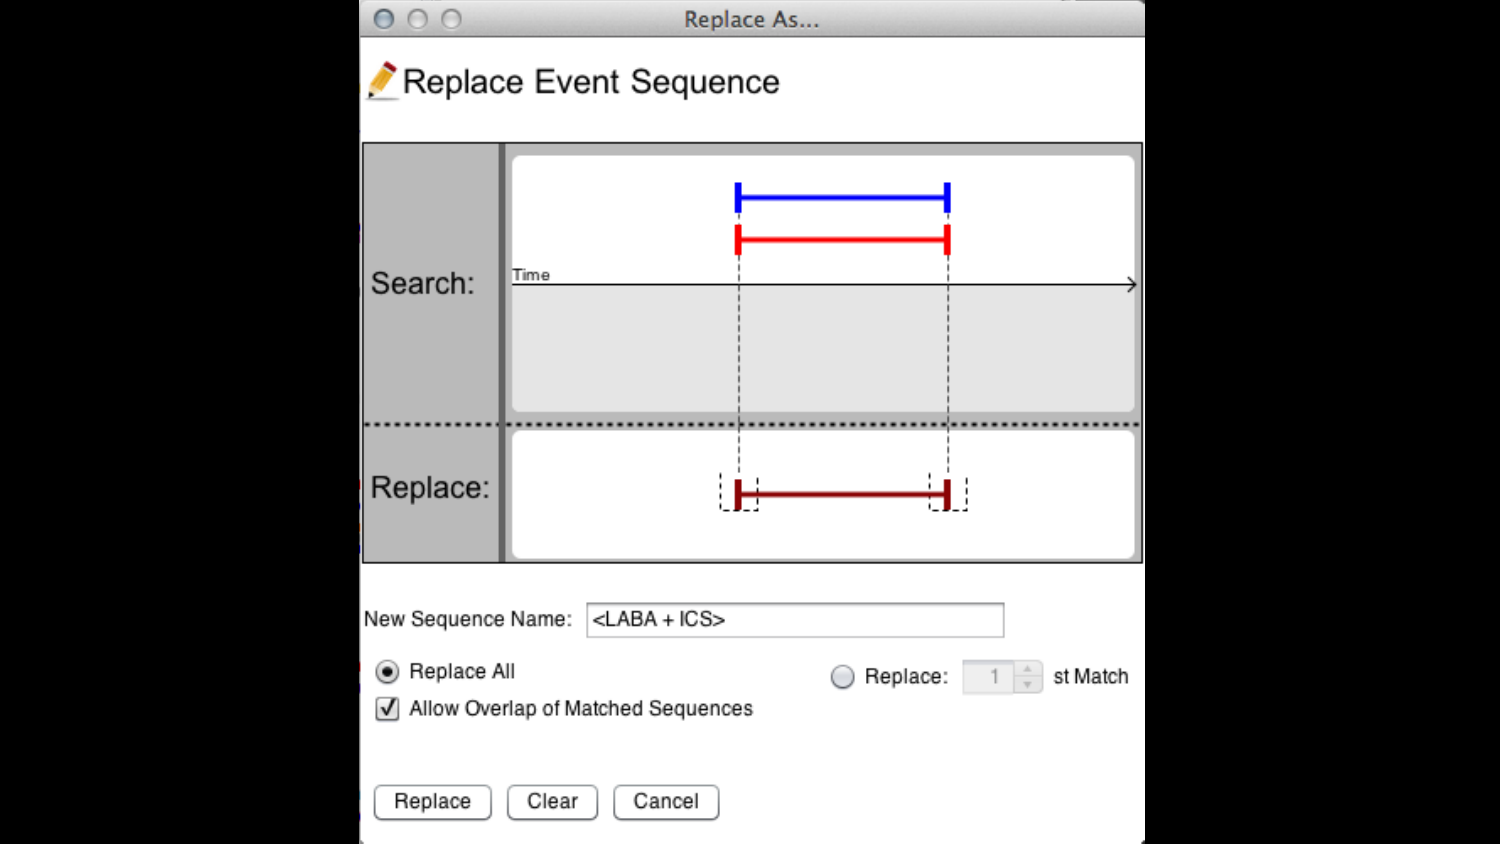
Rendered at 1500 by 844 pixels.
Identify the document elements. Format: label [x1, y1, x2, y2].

picture [359, 0, 1145, 844]
